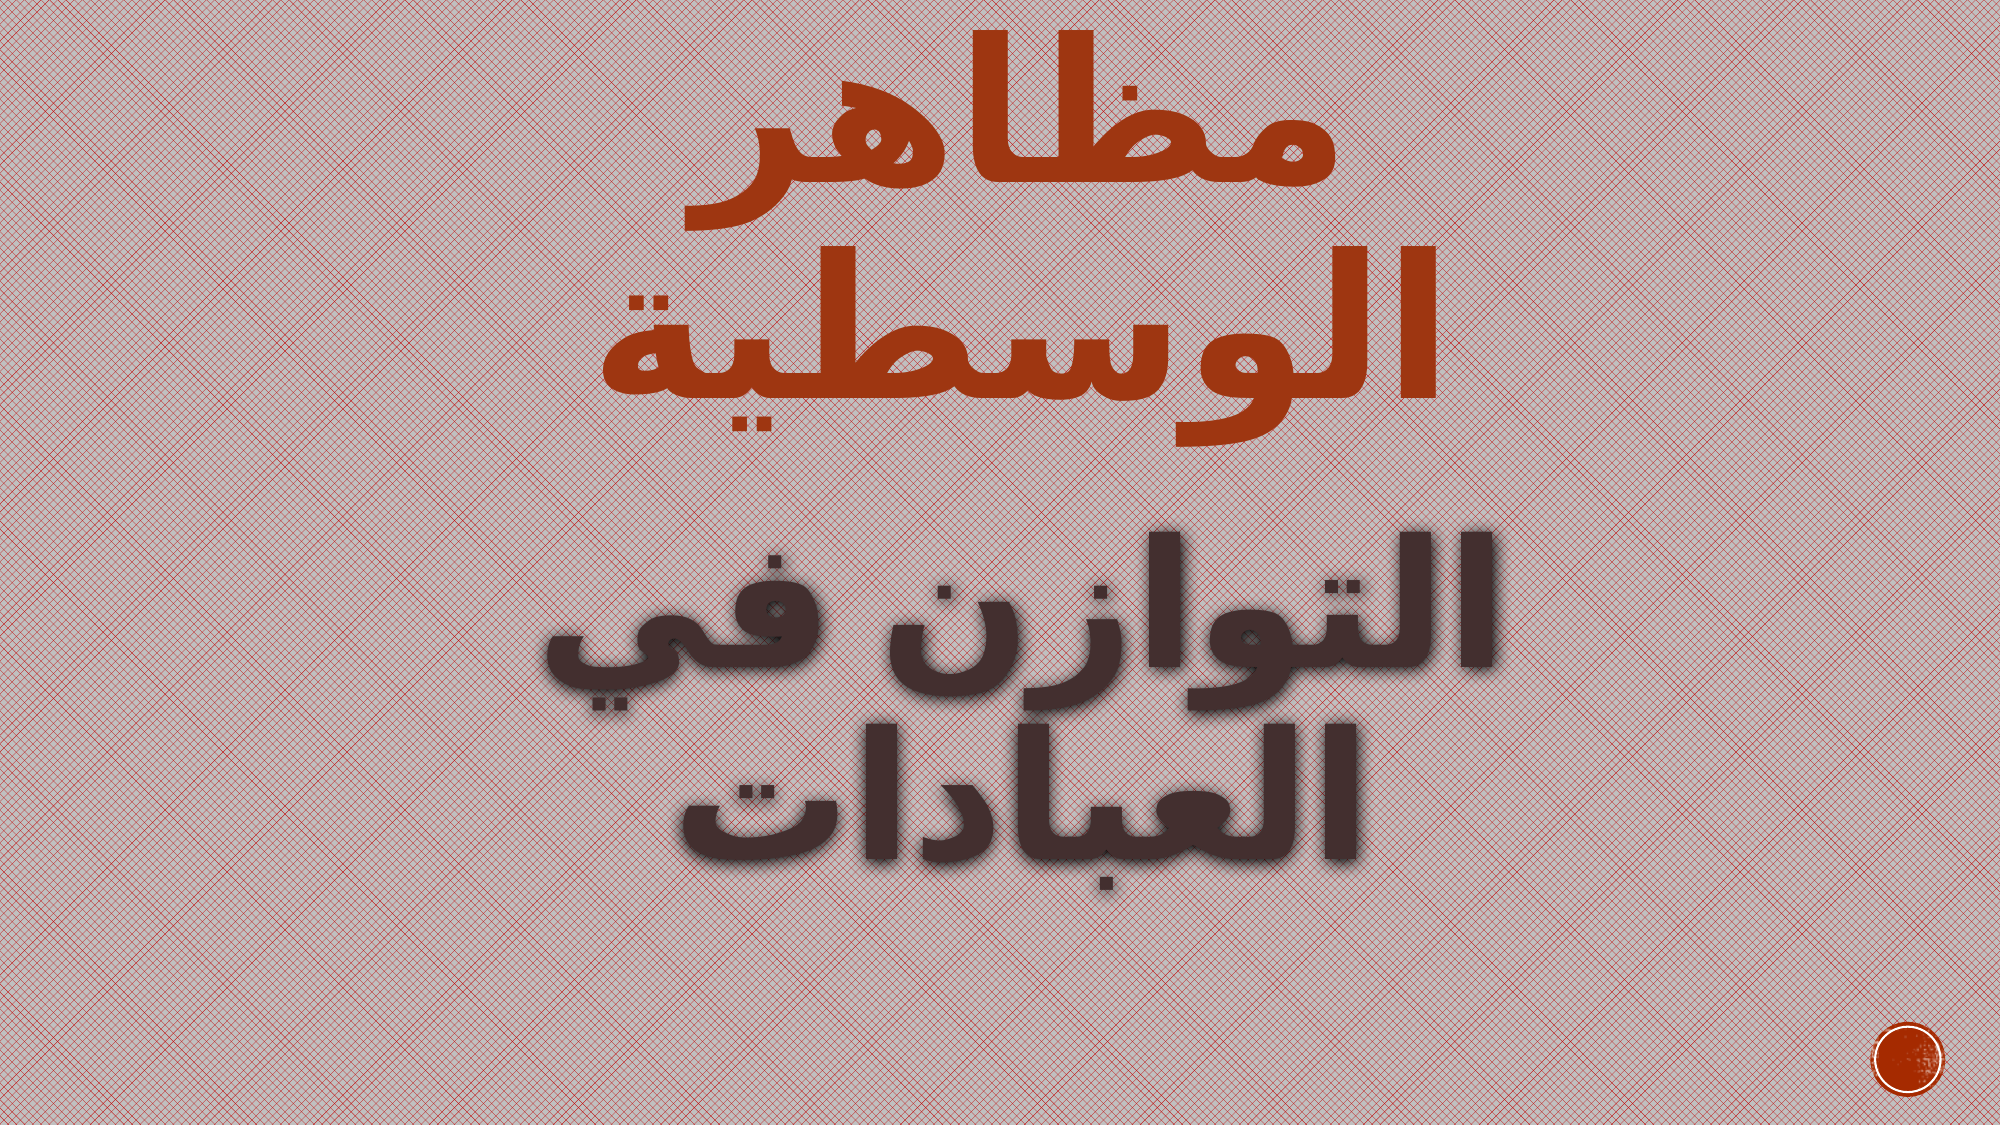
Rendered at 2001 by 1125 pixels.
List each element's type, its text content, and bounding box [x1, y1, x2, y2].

title مظاهر الوسطية [232, 44, 1813, 408]
list التوازن في العبادات [199, 428, 1846, 913]
